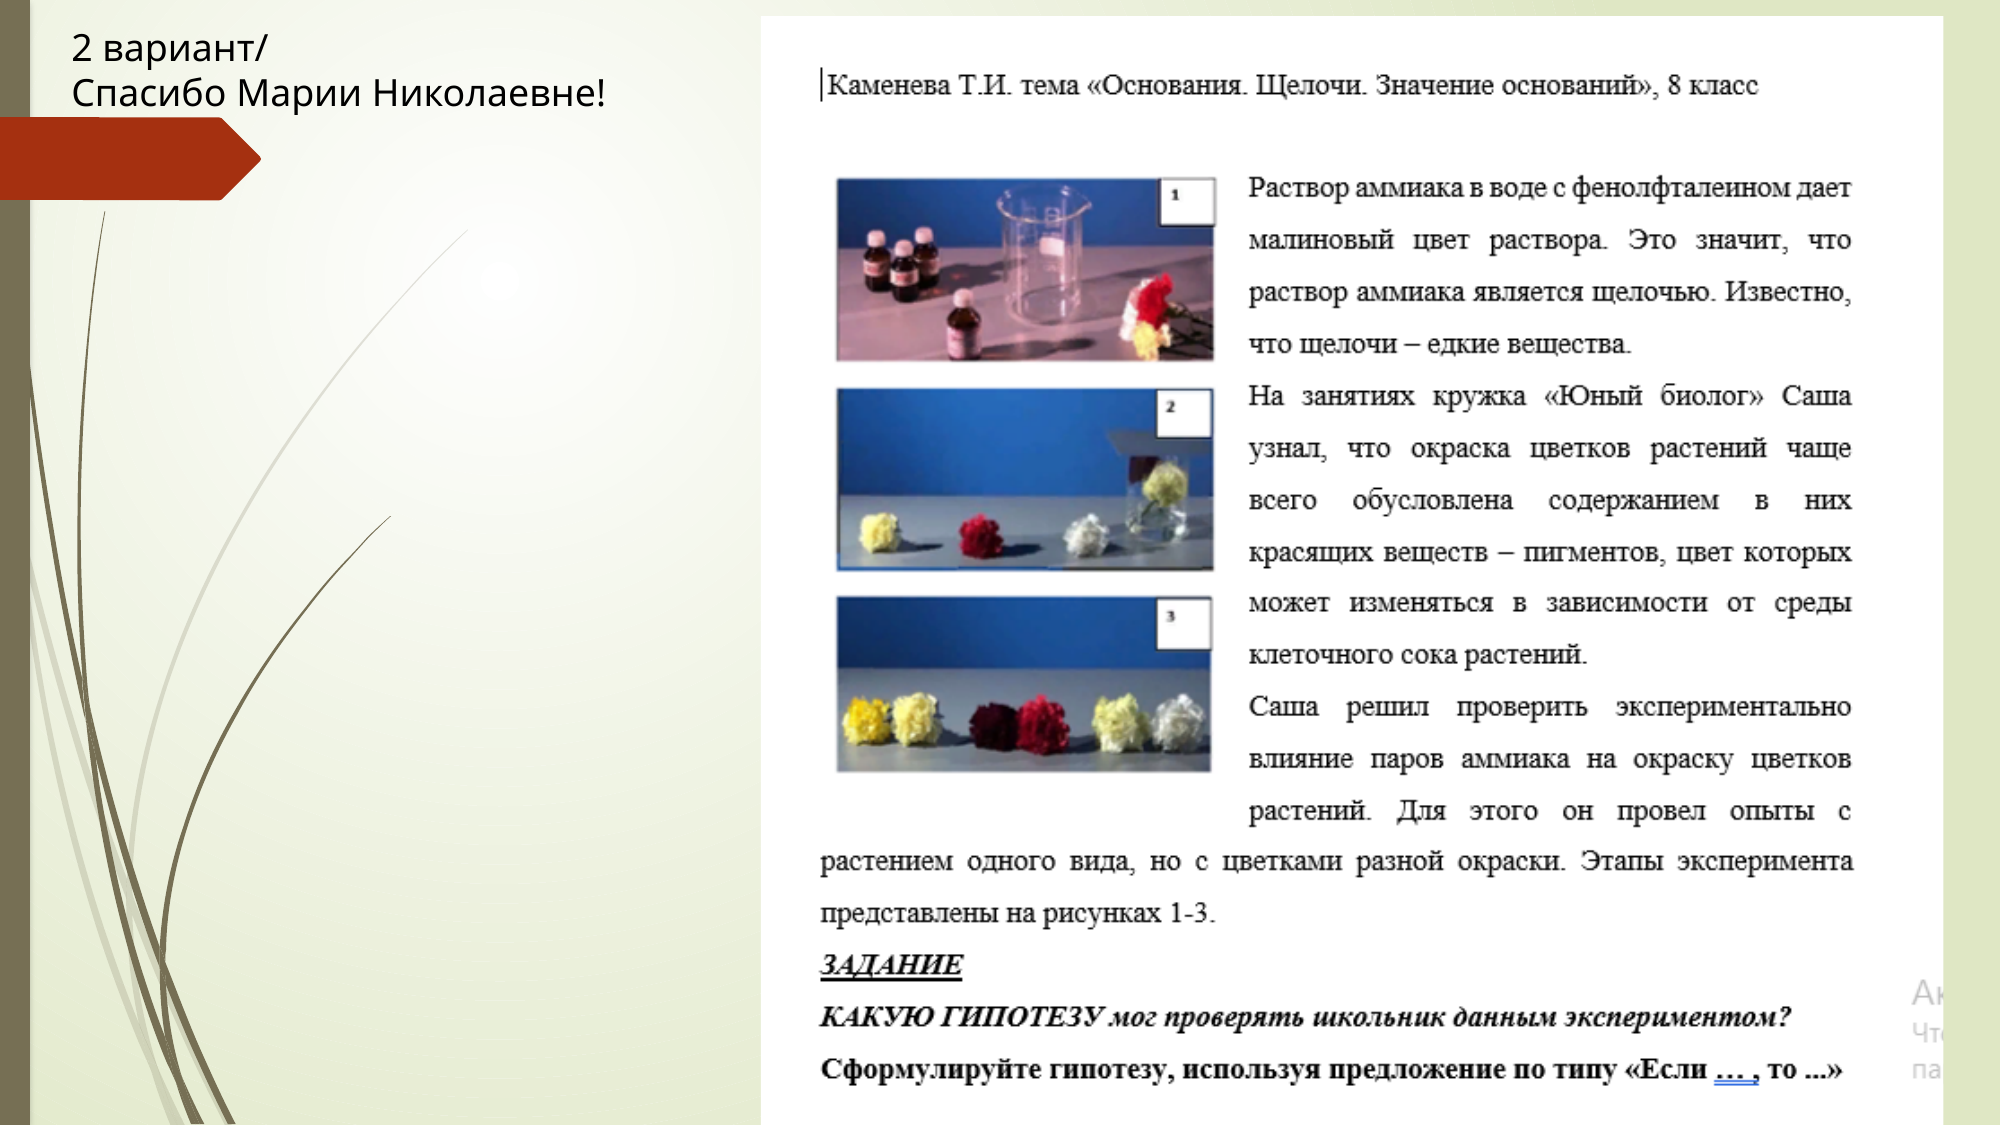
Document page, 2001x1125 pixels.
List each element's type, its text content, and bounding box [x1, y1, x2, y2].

text_box 2 вариант/ Спасибо Марии Николаевне! [56, 16, 674, 122]
picture [760, 16, 1944, 1125]
